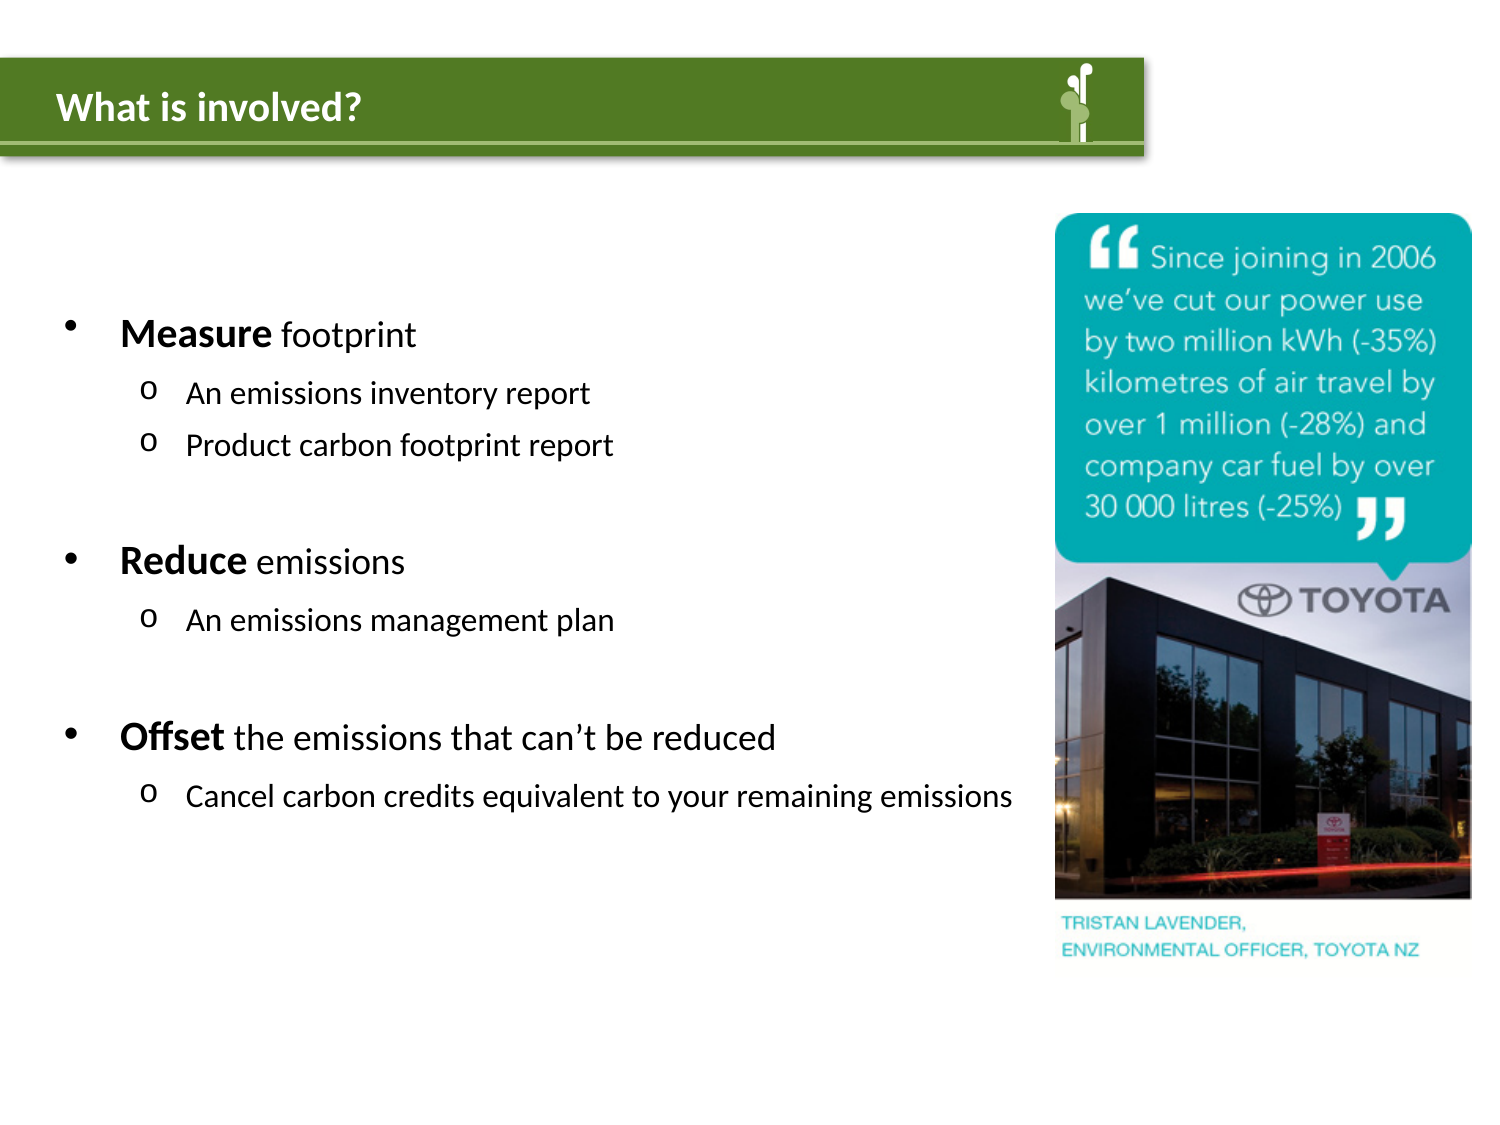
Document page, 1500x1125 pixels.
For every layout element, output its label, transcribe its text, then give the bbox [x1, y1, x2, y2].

text_box Measure footprint An emissions inventory report Product carbon footprint report Reduce emissions An emissions management plan Offset the emissions that can’t be reduced Cancel carbon credits equivalent to your remaining emissions [49, 181, 1177, 924]
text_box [0, 57, 1145, 157]
picture [1055, 213, 1472, 983]
